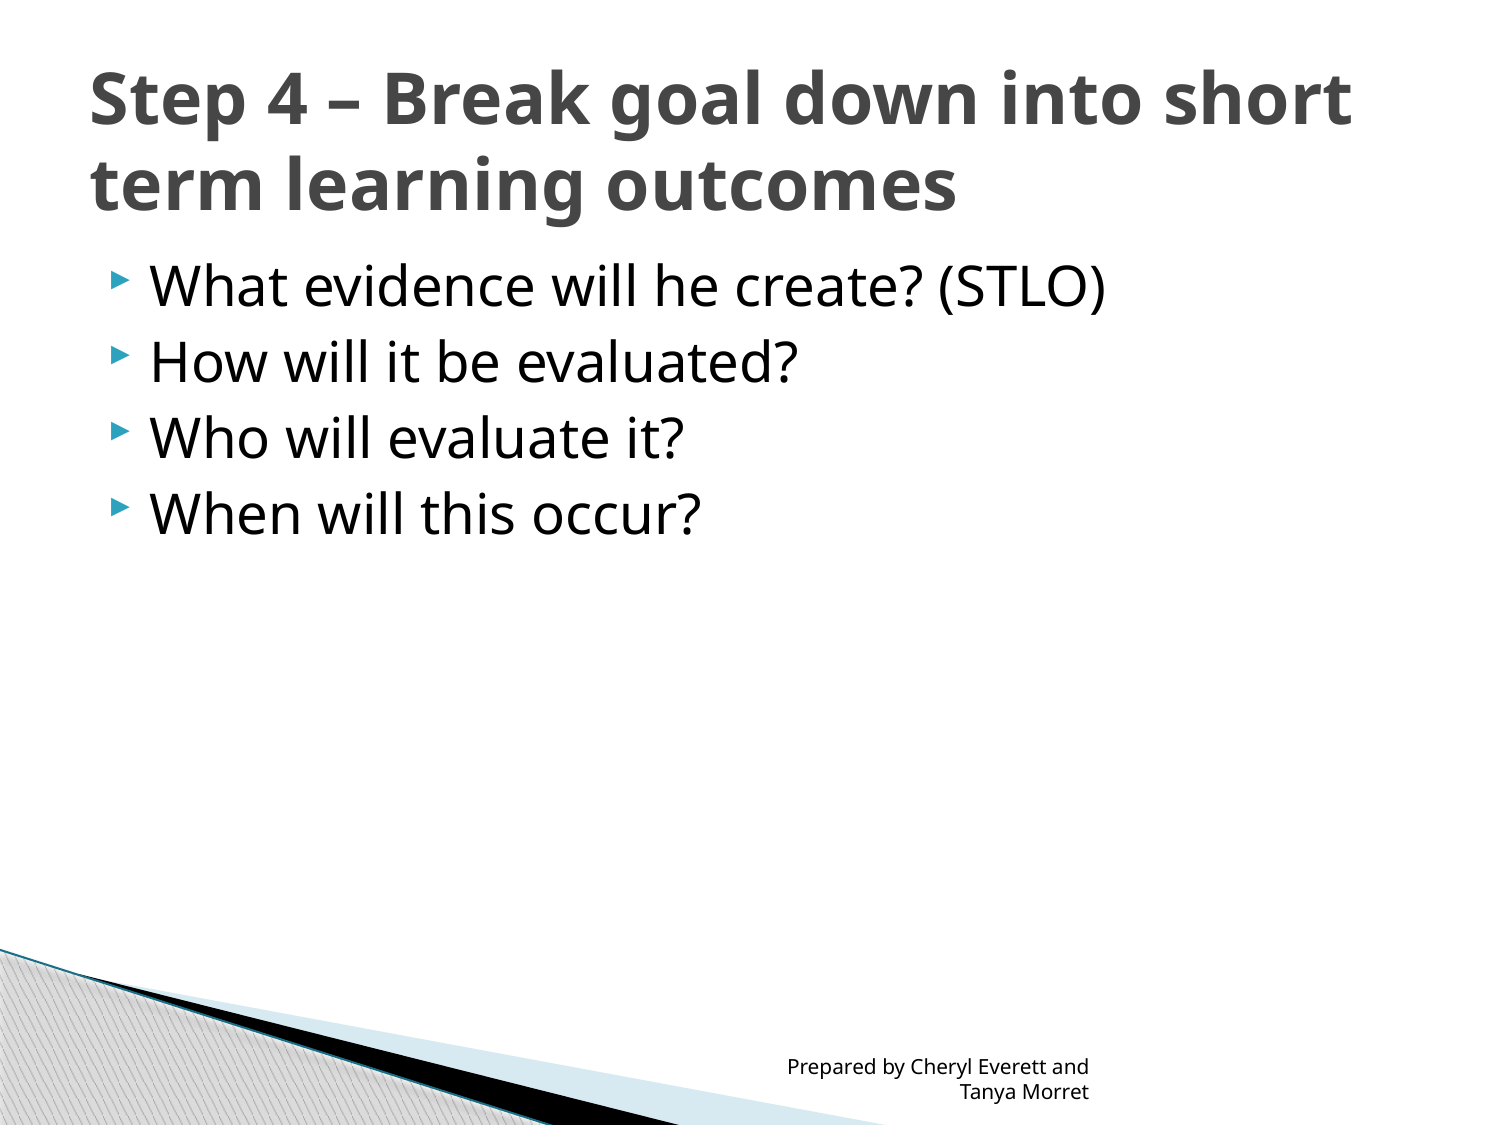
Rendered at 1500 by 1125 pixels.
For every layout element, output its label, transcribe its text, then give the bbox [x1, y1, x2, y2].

list What evidence will he create? (STLO) How will it be evaluated? Who will evaluate it? When will this occur? [74, 242, 1426, 986]
footer Prepared by Cheryl Everett and Tanya Morret [718, 1051, 1105, 1112]
title Step 4 – Break goal down into short term learning outcomes [75, 45, 1425, 233]
